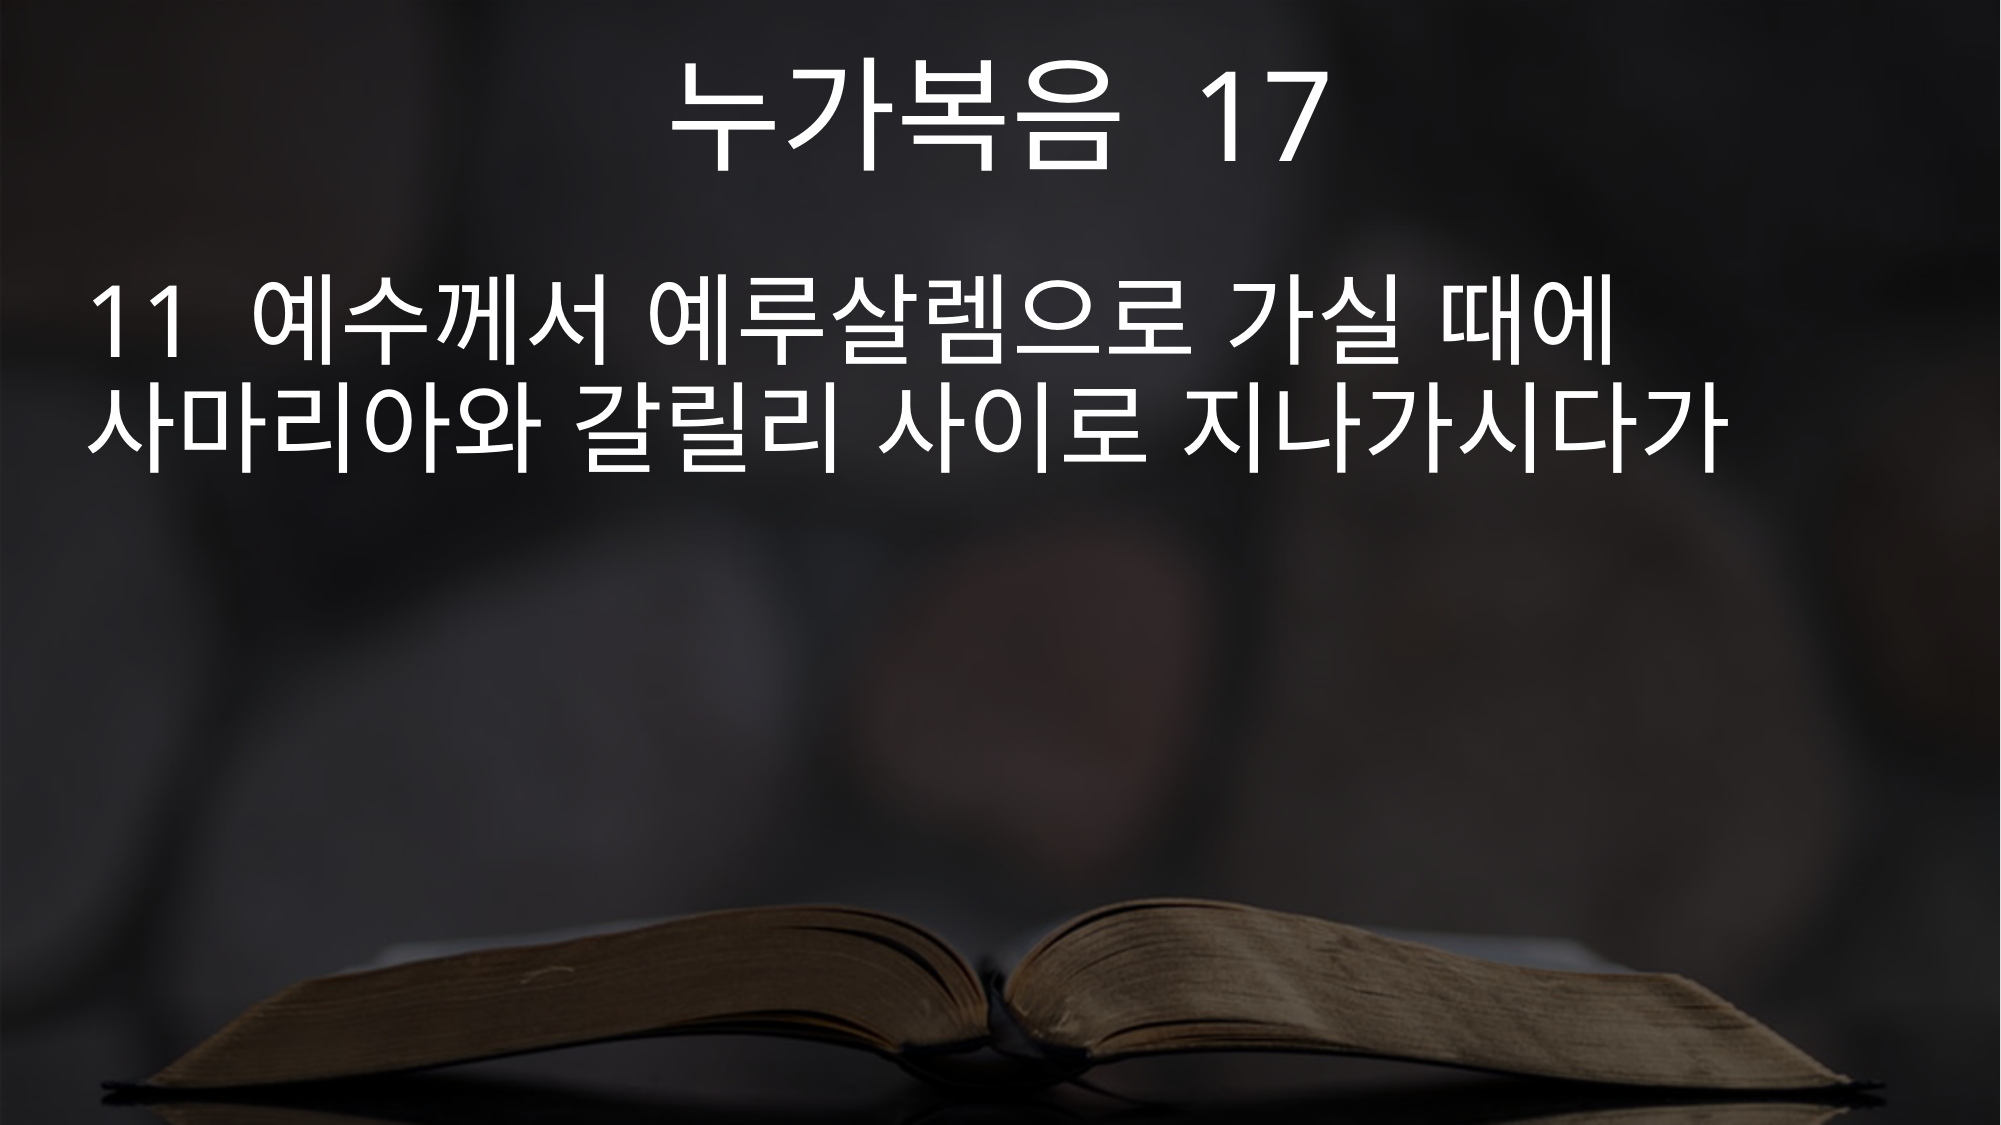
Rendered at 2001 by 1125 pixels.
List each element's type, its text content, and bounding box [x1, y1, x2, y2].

picture [0, 0, 2001, 1125]
list 11 예수께서 예루살렘으로 가실 때에 사마리아와 갈릴리 사이로 지나가시다가 [69, 263, 1953, 423]
footer 누가복음 17 [0, 32, 2000, 192]
